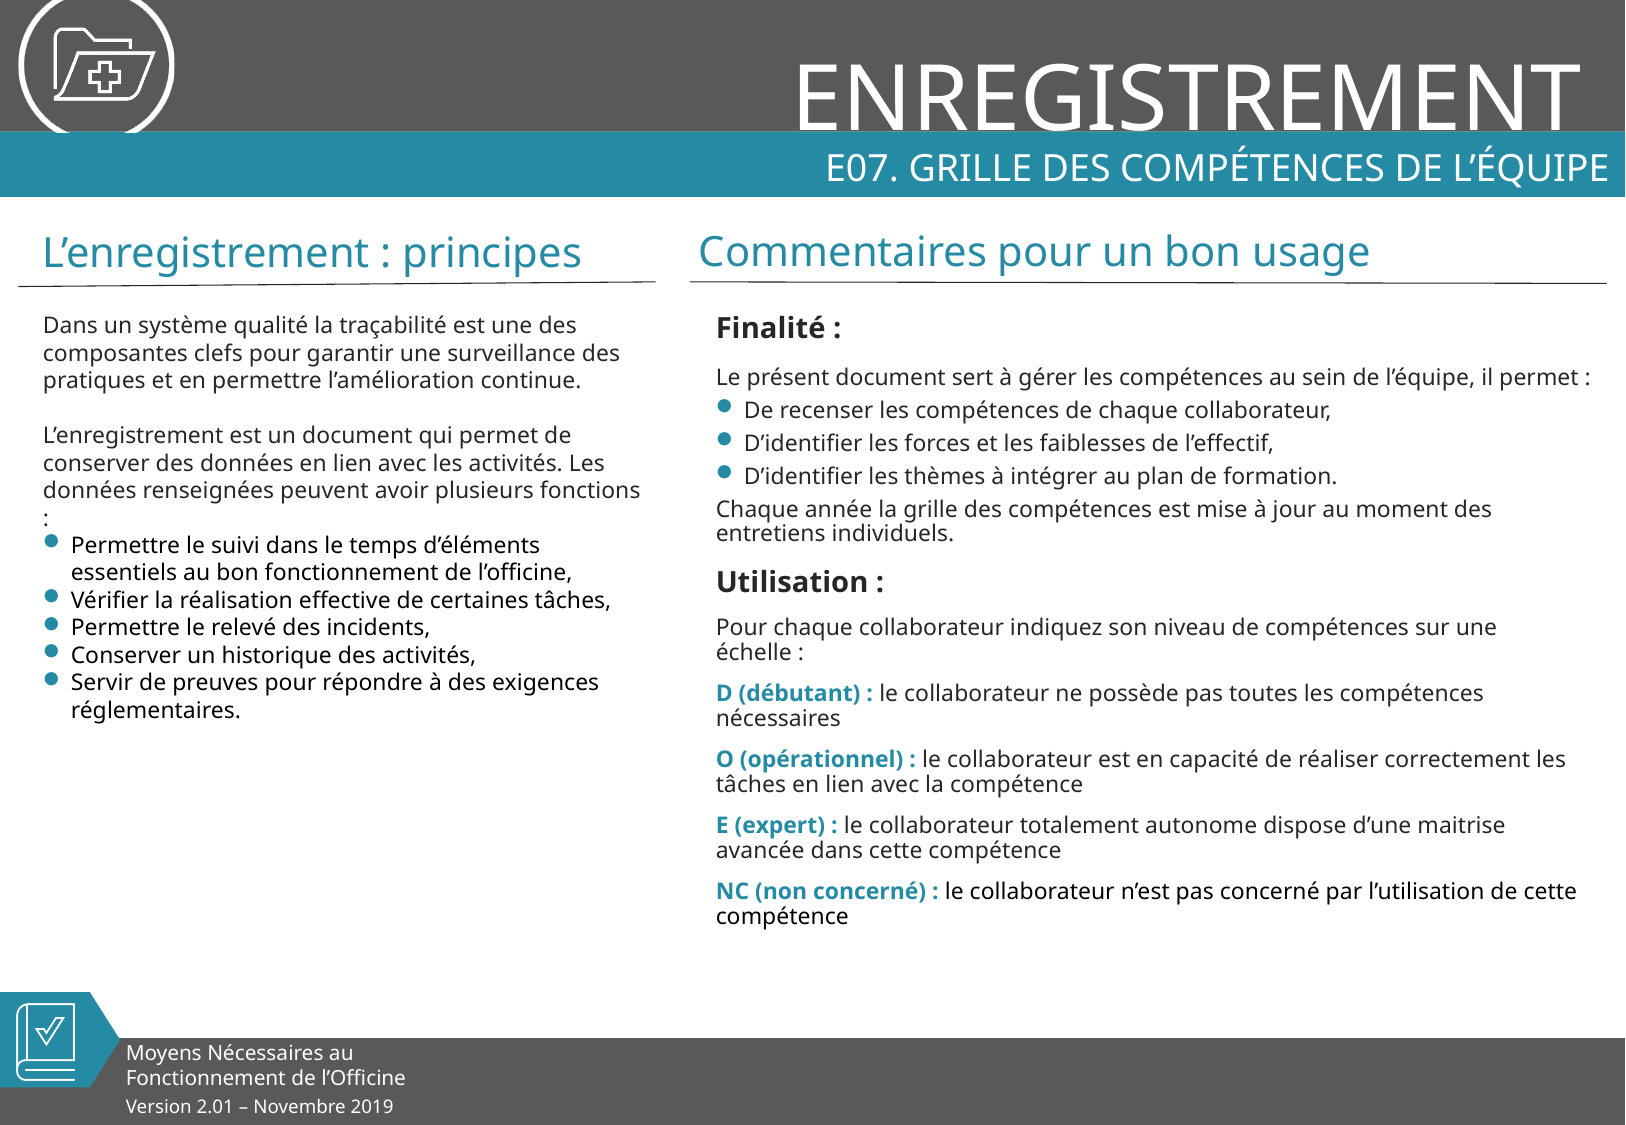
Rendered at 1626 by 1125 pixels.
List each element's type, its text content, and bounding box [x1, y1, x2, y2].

list Finalité : Le présent document sert à gérer les compétences au sein de l’équipe, il permet : De recenser les compétences de chaque collaborateur, D’identifier les forces et les faiblesses de l’effectif, D’identifier les thèmes à intégrer au plan de formation. Chaque année la grille des compétences est mise à jour au moment des entretiens individuels. Utilisation : Pour chaque collaborateur indiquez son niveau de compétences sur une échelle : D (débutant) : le collaborateur ne possède pas toutes les compétences nécessaires O (opérationnel) : le collaborateur est en capacité de réaliser correctement les tâches en lien avec la compétence E (expert) : le collaborateur totalement autonome dispose d’une maitrise avancée dans cette compétence NC (non concerné) : le collaborateur n’est pas concerné par l’utilisation de cette compétence [700, 305, 1608, 547]
title E07. Grille des compétences de l’équipe [52, 132, 1625, 207]
picture [16, 1003, 75, 1081]
picture [18, 0, 175, 133]
